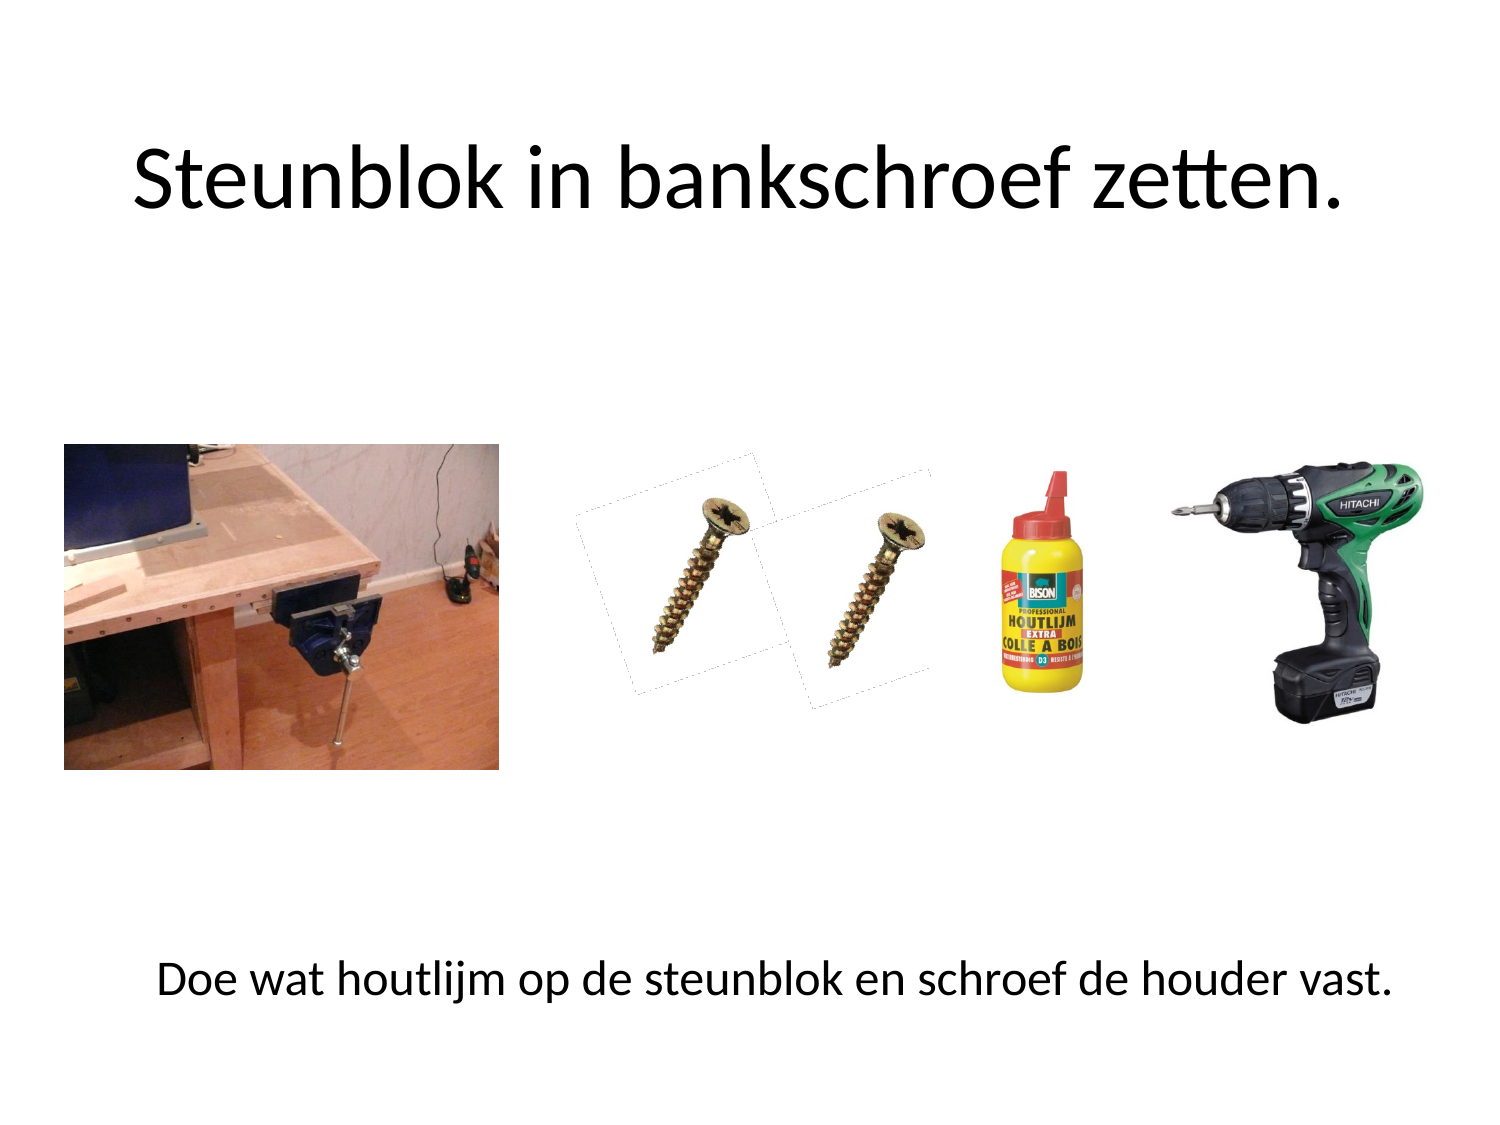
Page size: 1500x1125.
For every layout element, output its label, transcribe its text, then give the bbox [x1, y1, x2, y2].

picture [64, 444, 500, 771]
text_box Doe wat houtlijm op de steunblok en schroef de houder vast. [99, 881, 1450, 1069]
title Steunblok in bankschroef zetten. [75, 78, 1425, 266]
picture [574, 453, 1436, 732]
